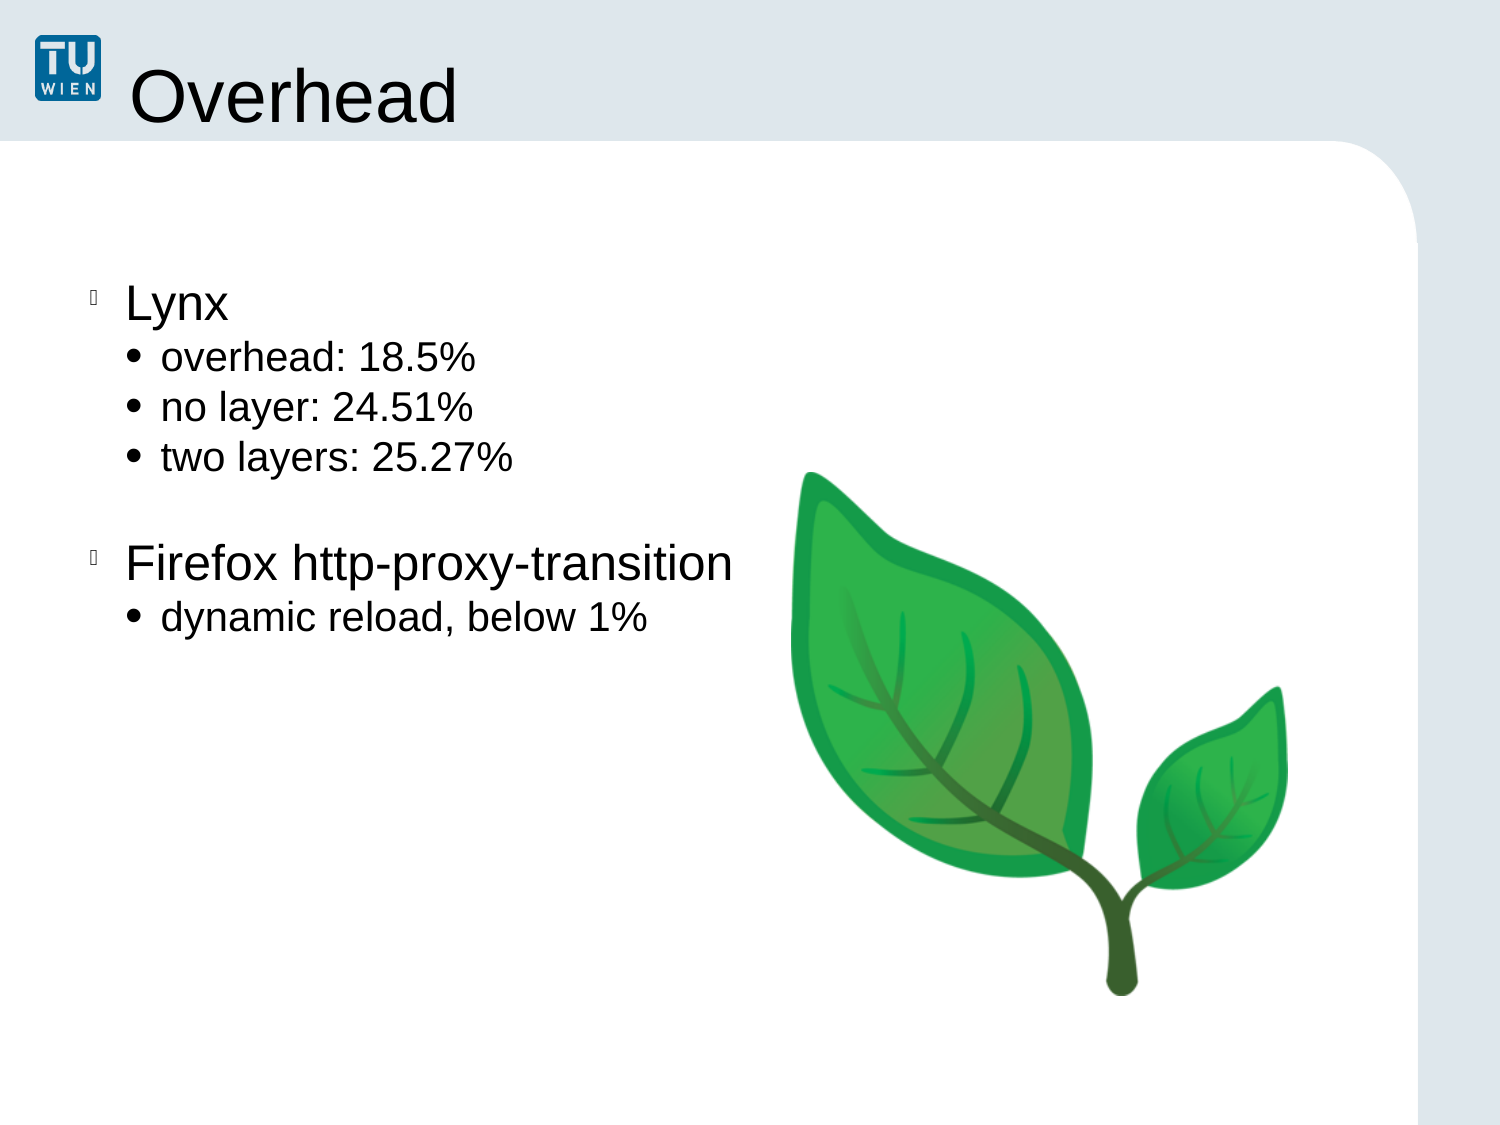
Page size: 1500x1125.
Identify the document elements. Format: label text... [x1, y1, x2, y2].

picture [69, 42, 80, 74]
picture [90, 83, 94, 94]
picture [50, 51, 56, 74]
picture [72, 83, 78, 94]
picture [42, 83, 46, 94]
picture [83, 42, 94, 74]
picture [41, 42, 64, 48]
text_box Lynx overhead: 18.5% no layer: 24.51% two layers: 25.27% Firefox http-proxy-transition dynamic reload, below 1% [74, 262, 1425, 1005]
picture [0, 140, 1419, 1125]
picture [791, 472, 1288, 996]
text_box Overhead [129, 44, 1347, 140]
picture [47, 85, 53, 94]
